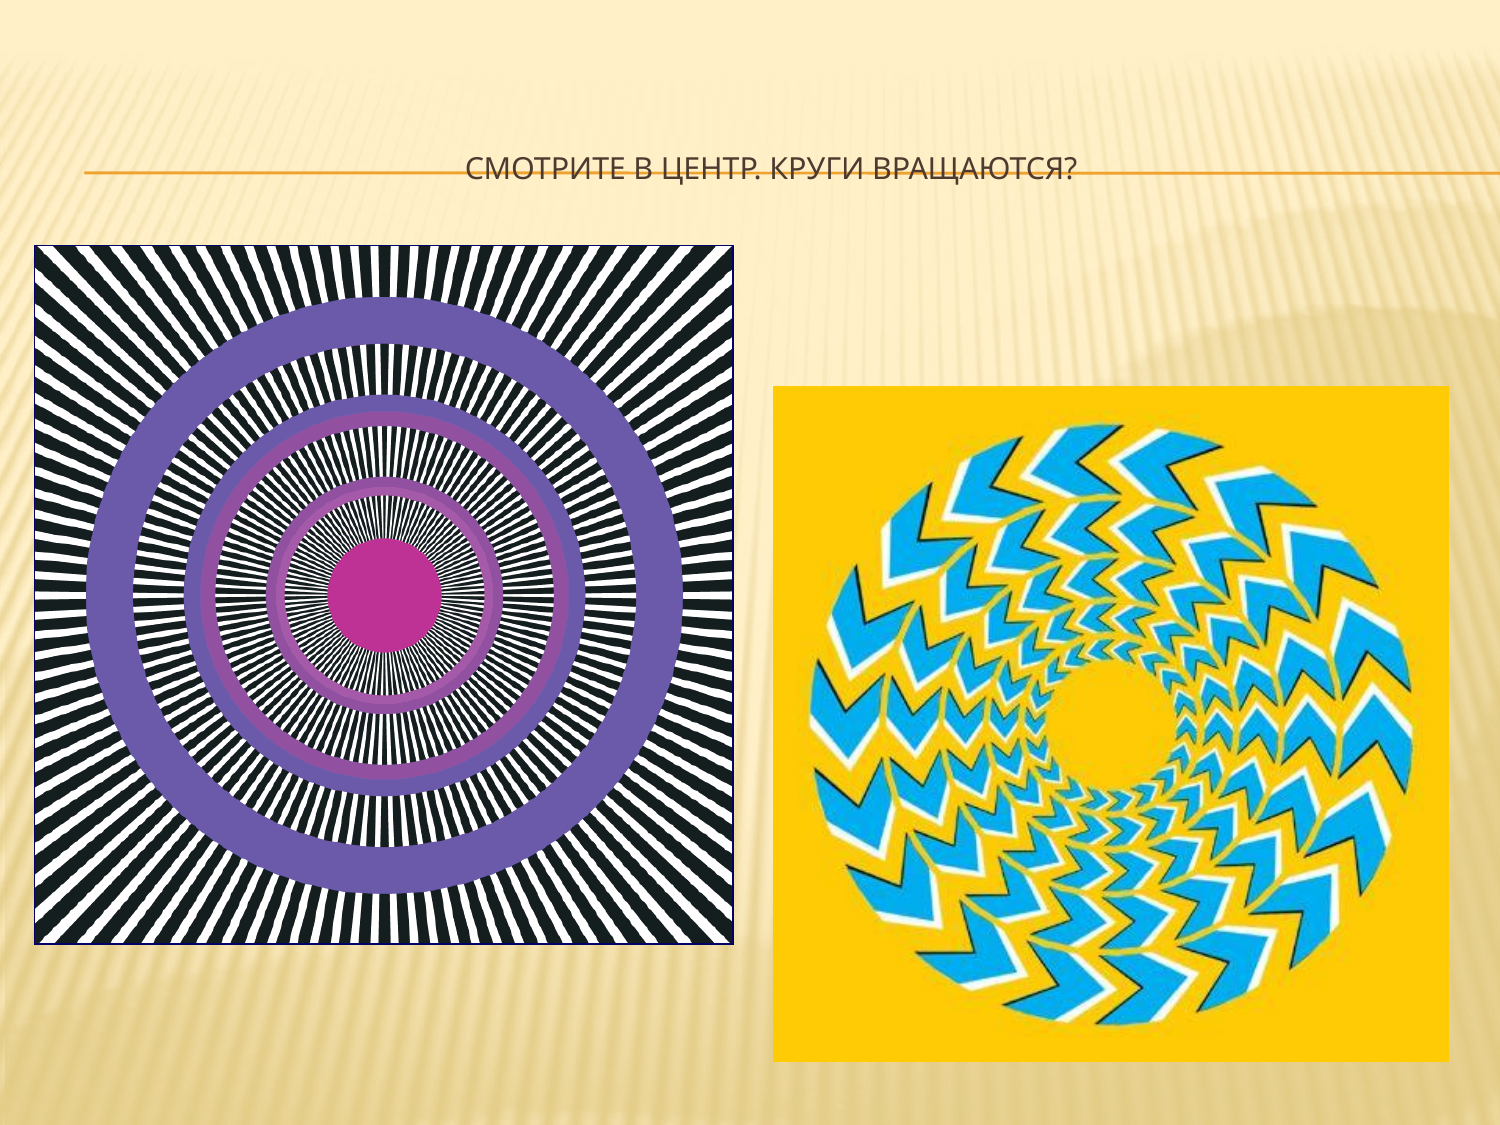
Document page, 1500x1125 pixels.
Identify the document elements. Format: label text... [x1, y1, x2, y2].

picture [773, 386, 1449, 1062]
picture [34, 245, 733, 944]
title Смотрите в центр. Круги вращаются? [58, 140, 1484, 279]
